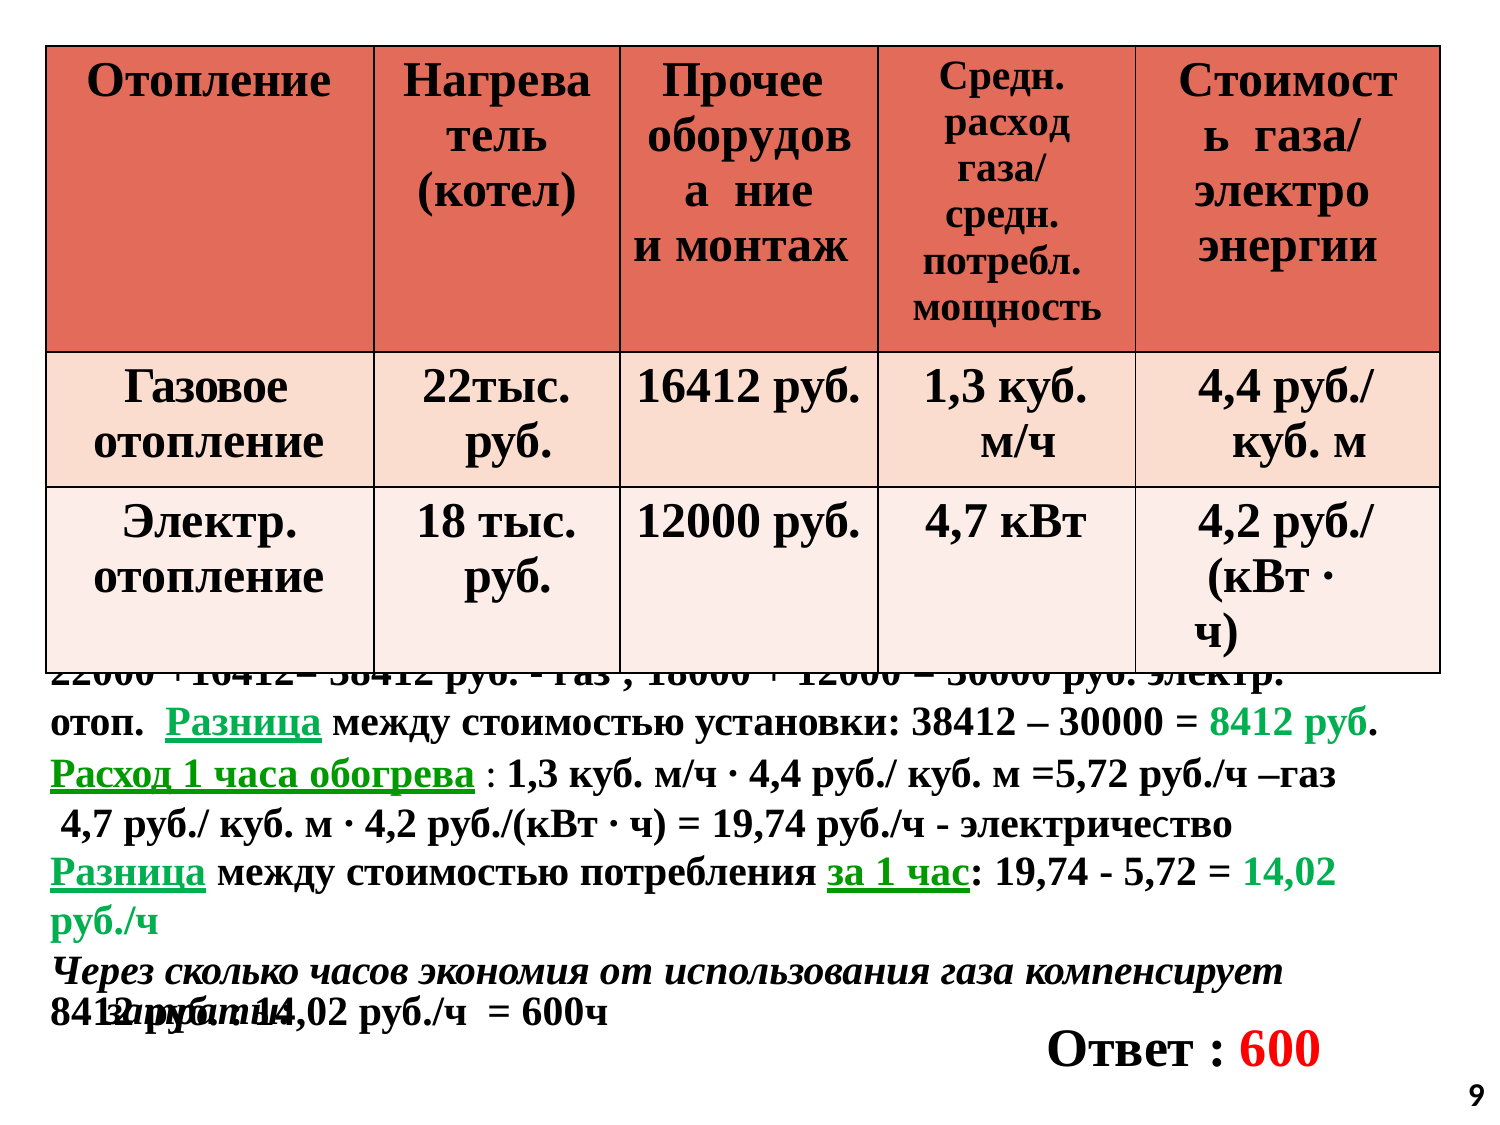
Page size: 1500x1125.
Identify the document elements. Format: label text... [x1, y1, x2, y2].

text_box Ответ : 600 [1044, 1009, 1324, 1077]
table_cell 22тыс. руб. [375, 353, 619, 486]
table_cell Электр. отопление [47, 488, 373, 672]
text_box 9 [1465, 1070, 1487, 1113]
table_cell Газовое отопление [47, 353, 373, 486]
table_cell 1,3 куб. м/ч [879, 353, 1135, 486]
table_cell 4,4 руб./ куб. м [1136, 353, 1439, 486]
table_cell 18 тыс. руб. [375, 488, 619, 672]
table_header Средн. расход газа/ средн. потребл. мощность [879, 47, 1135, 351]
table_header Стоимость газа/ электро энергии [1136, 47, 1439, 351]
table_cell 4,2 руб./ (кВт ∙ ч) [1136, 488, 1439, 672]
text_box Решение: стоимость оборудования и монтажа: 22000 +16412= 38412 руб. - газ ; 18000 + 12000 = 30000 руб. электр. отоп. Разница между стоимостью установки: 38412 – 30000 = 8412 руб. Расход 1 часа обогрева : 1,3 куб. м/ч ∙ 4,4 руб./ куб. м =5,72 руб./ч –газ 4,7 руб./ куб. м ∙ 4,2 руб./(кВт ∙ ч) = 19,74 руб./ч - электричество Разница между стоимостью потребления за 1 час: 19,74 - 5,72 = 14,02 руб./ч Через сколько часов экономия от использования газа компенсирует затраты: [48, 576, 1460, 1033]
table_cell 16412 руб. [621, 353, 877, 486]
table_header Прочее оборудова ние и монтаж [621, 47, 877, 351]
table_cell 4,7 кВт [879, 488, 1135, 672]
table_header Нагрева тель (котел) [375, 47, 619, 351]
text_box 8412 руб. : 14,02 руб./ч = 600ч [48, 981, 610, 1034]
table_header Отопление [47, 47, 373, 351]
table_cell 12000 руб. [621, 488, 877, 672]
